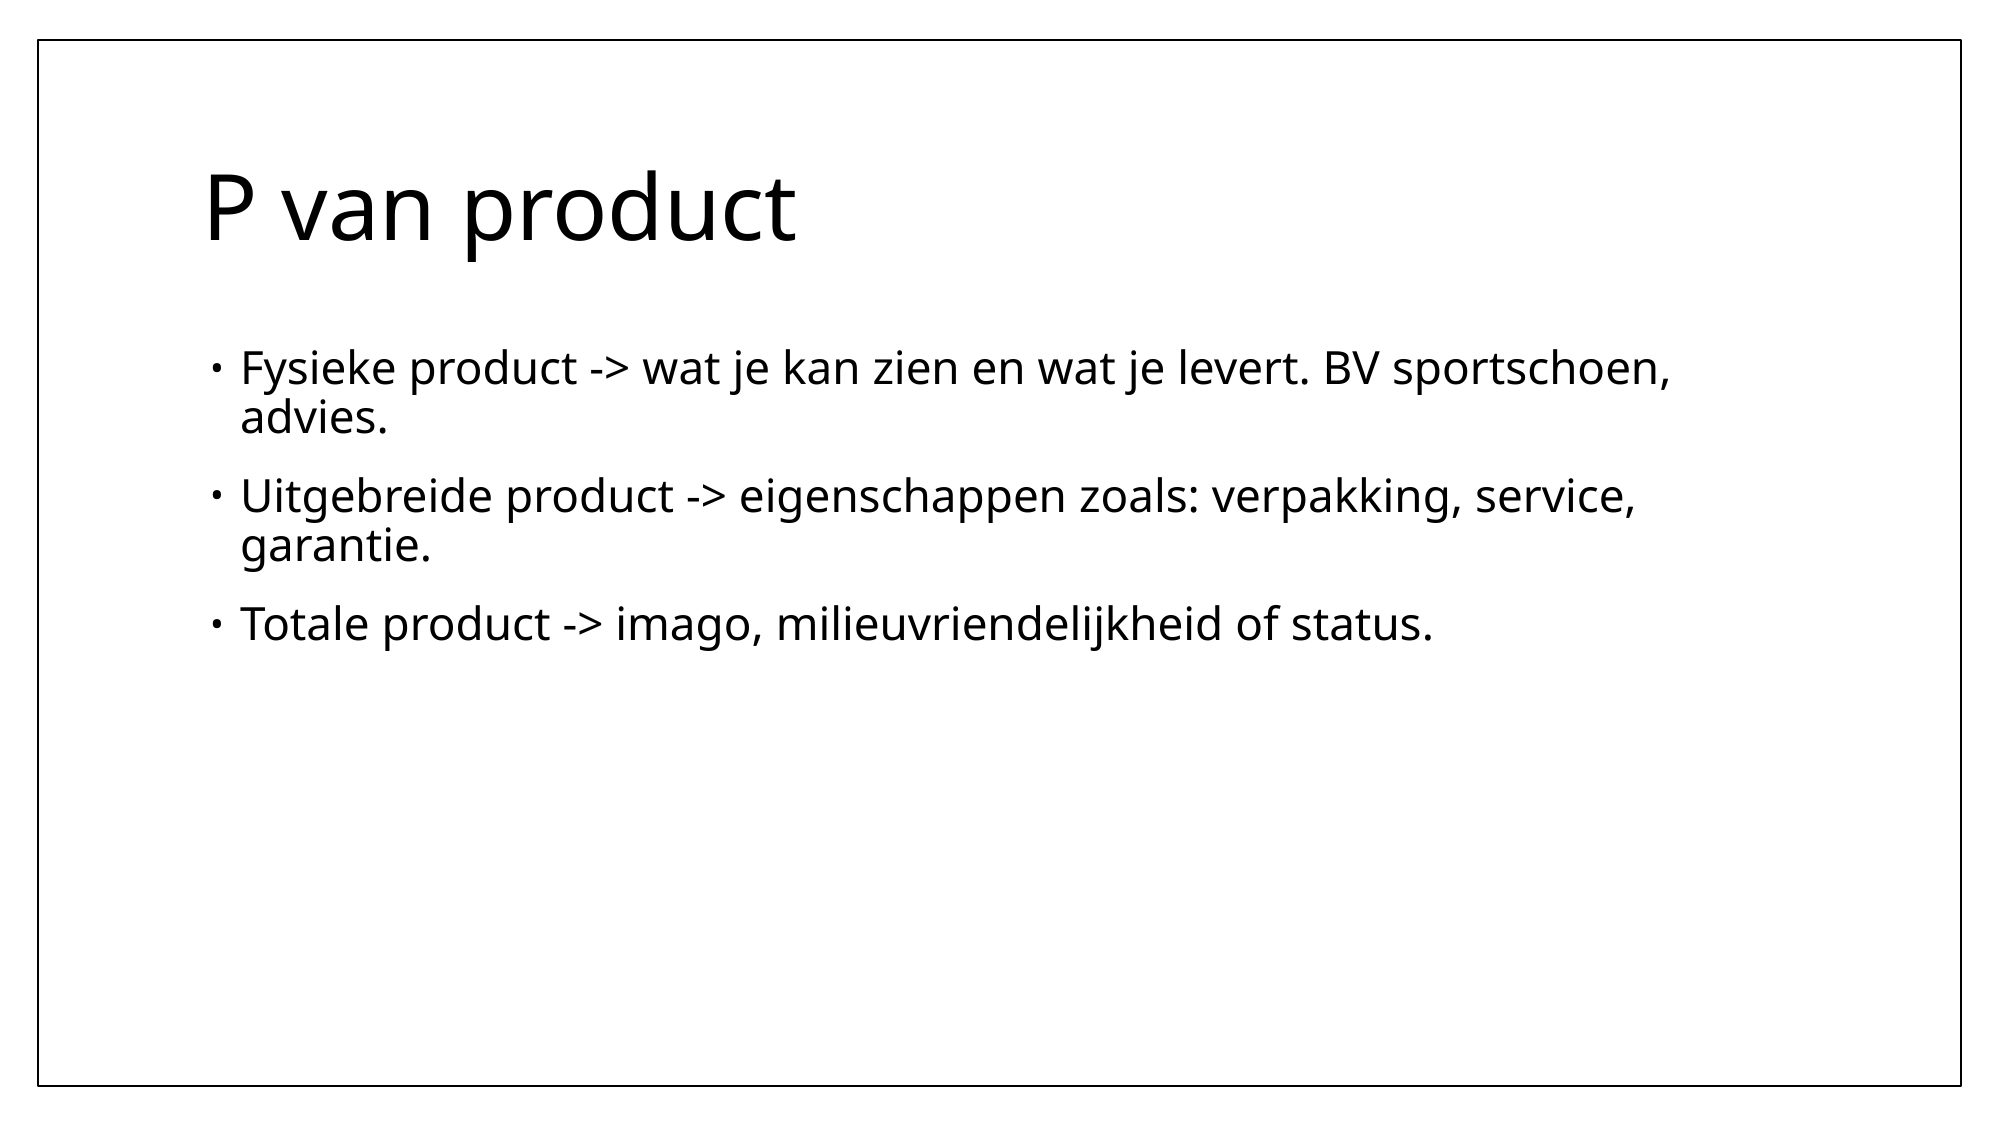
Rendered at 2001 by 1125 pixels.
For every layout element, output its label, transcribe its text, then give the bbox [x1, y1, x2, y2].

list Fysieke product -> wat je kan zien en wat je levert. BV sportschoen, advies. Uitgebreide product -> eigenschappen zoals: verpakking, service, garantie. Totale product -> imago, milieuvriendelijkheid of status. [187, 337, 1808, 1000]
title P van product [187, 99, 1808, 323]
